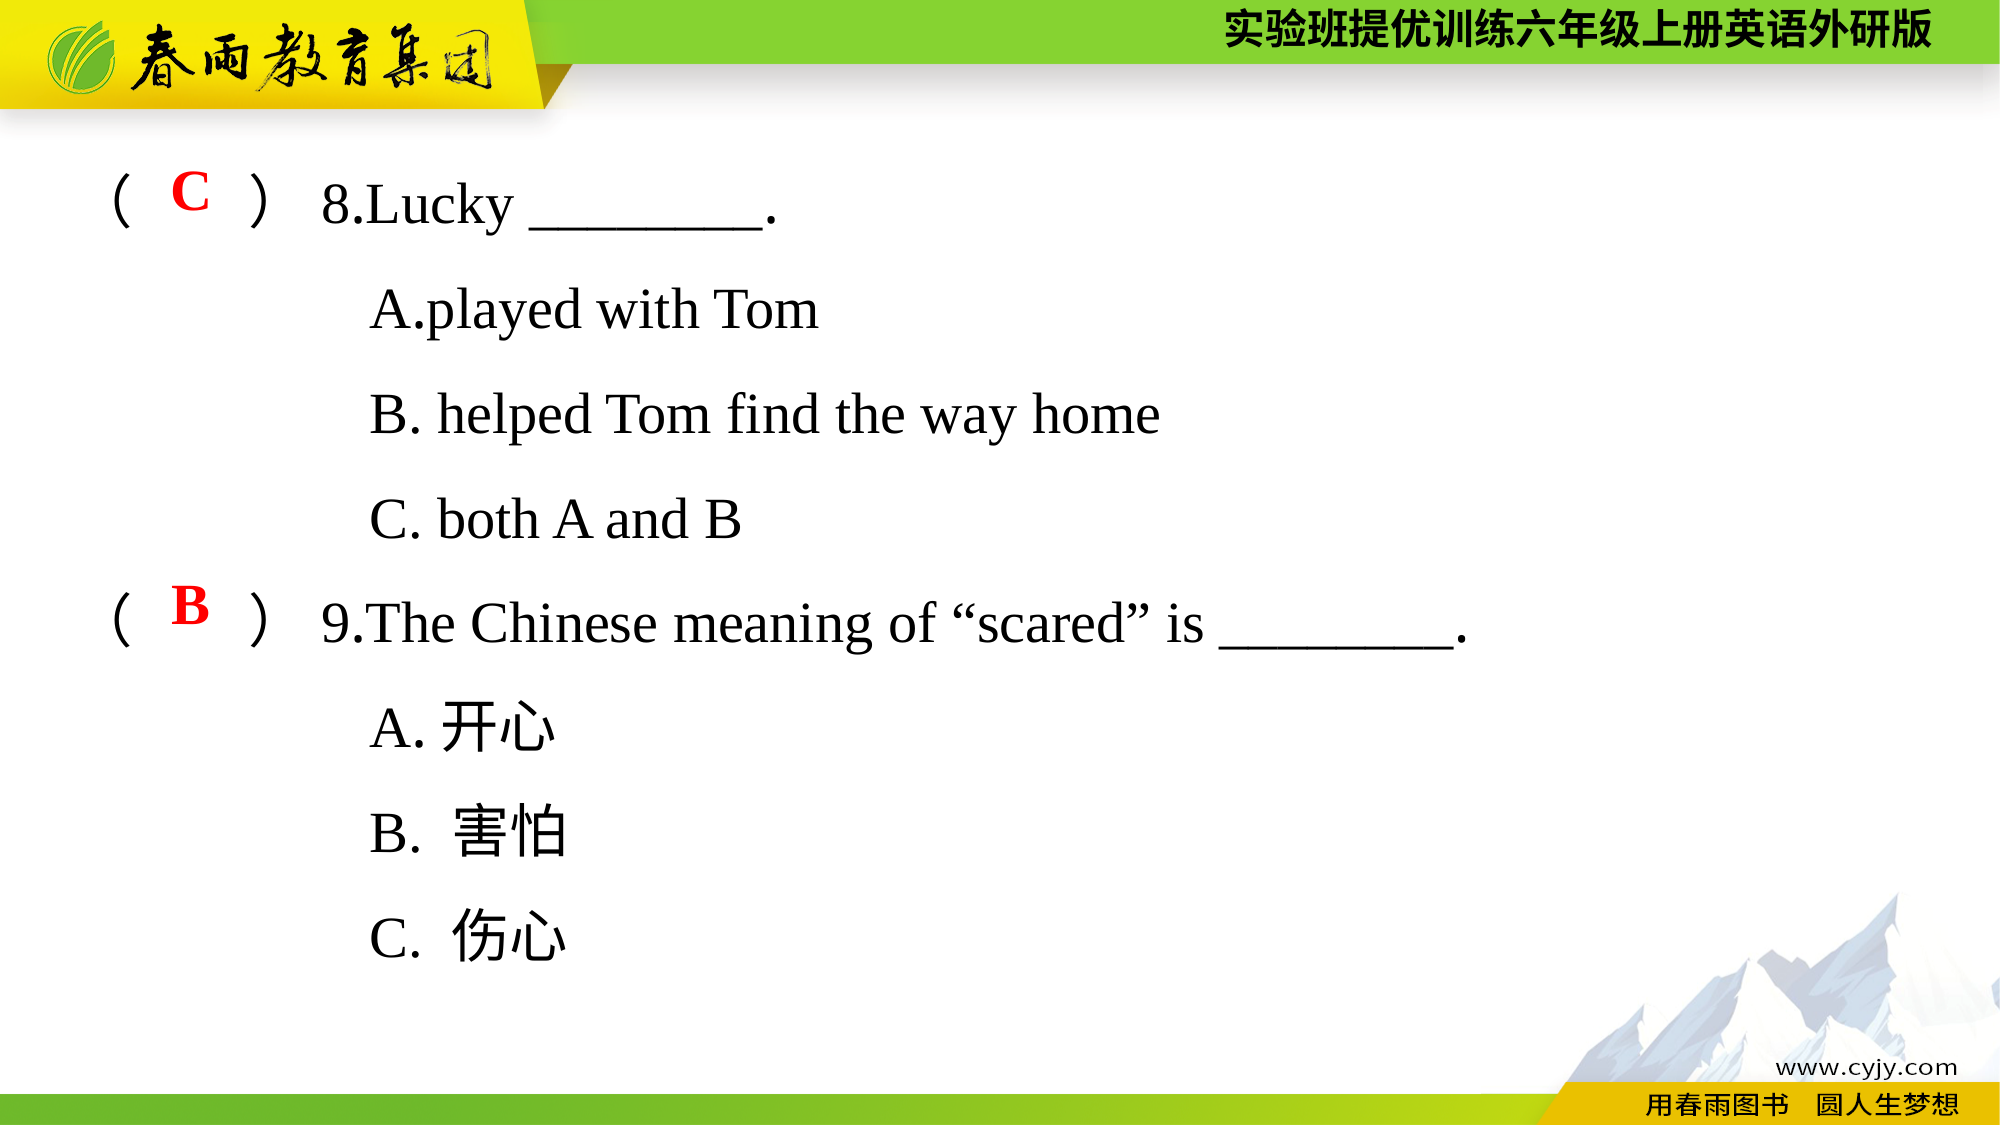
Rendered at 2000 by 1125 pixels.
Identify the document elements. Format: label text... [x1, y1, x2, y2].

list （ ）8.Lucky ________. A.played with Tom B. helped Tom find the way home C. both A and B （ ）9.The Chinese meaning of “scared” is ________. A.开心 B. 害怕 C. 伤心 [59, 122, 1944, 973]
text_box B [156, 558, 225, 644]
text_box C [155, 144, 228, 230]
picture [0, 0, 2000, 1125]
